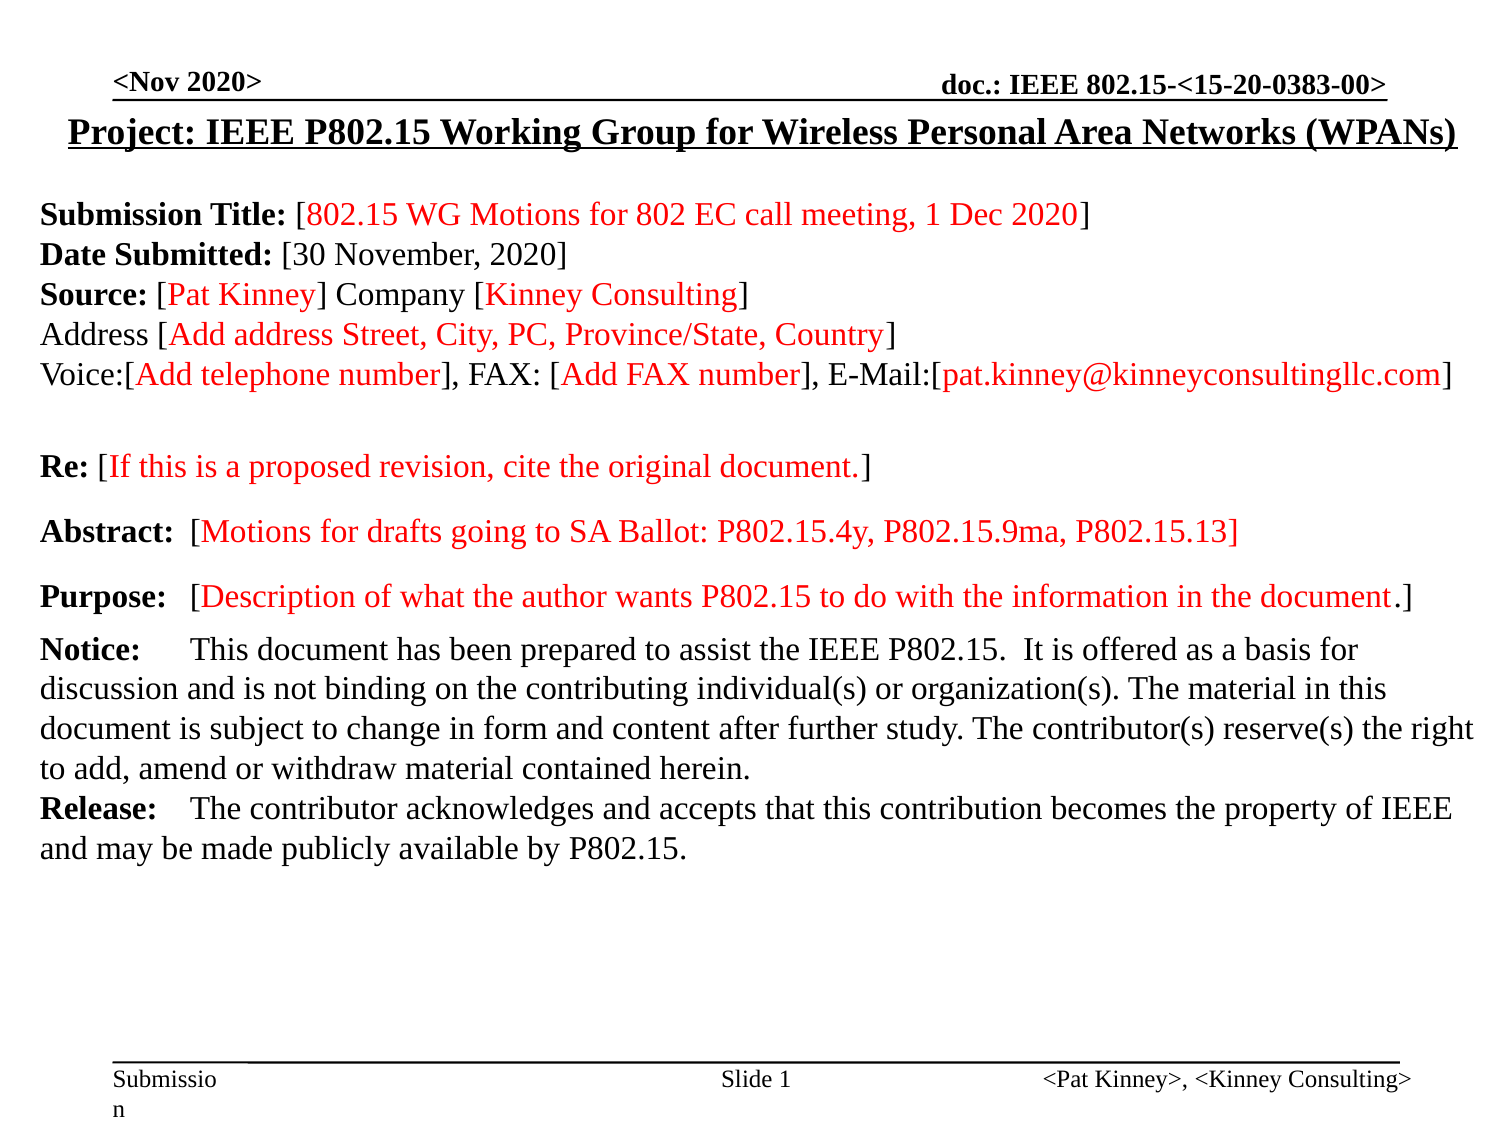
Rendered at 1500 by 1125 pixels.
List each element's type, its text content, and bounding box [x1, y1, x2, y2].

text_box Project: IEEE P802.15 Working Group for Wireless Personal Area Networks (WPANs) Submission Title: [802.15 WG Motions for 802 EC call meeting, 1 Dec 2020] Date Submitted: [30 November, 2020] Source: [Pat Kinney] Company [Kinney Consulting] Address [Add address Street, City, PC, Province/State, Country] Voice:[Add telephone number], FAX: [Add FAX number], E-Mail:[pat.kinney@kinneyconsultingllc.com] Re: [If this is a proposed revision, cite the original document.] Abstract: [Motions for drafts going to SA Ballot: P802.15.4y, P802.15.9ma, P802.15.13] Purpose: [Description of what the author wants P802.15 to do with the information in the document.] Notice: This document has been prepared to assist the IEEE P802.15. It is offered as a basis for discussion and is not binding on the contributing individual(s) or organization(s). The material in this document is subject to change in form and content after further study. The contributor(s) reserve(s) the right to add, amend or withdraw material contained herein. Release: The contributor acknowledges and accepts that this contribution becomes the property of IEEE and may be made publicly available by P802.15. [24, 99, 1500, 874]
slide_number Slide 1 [712, 1062, 800, 1093]
footer <Pat Kinney>, <Kinney Consulting> [900, 1062, 1413, 1093]
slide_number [112, 62, 375, 98]
